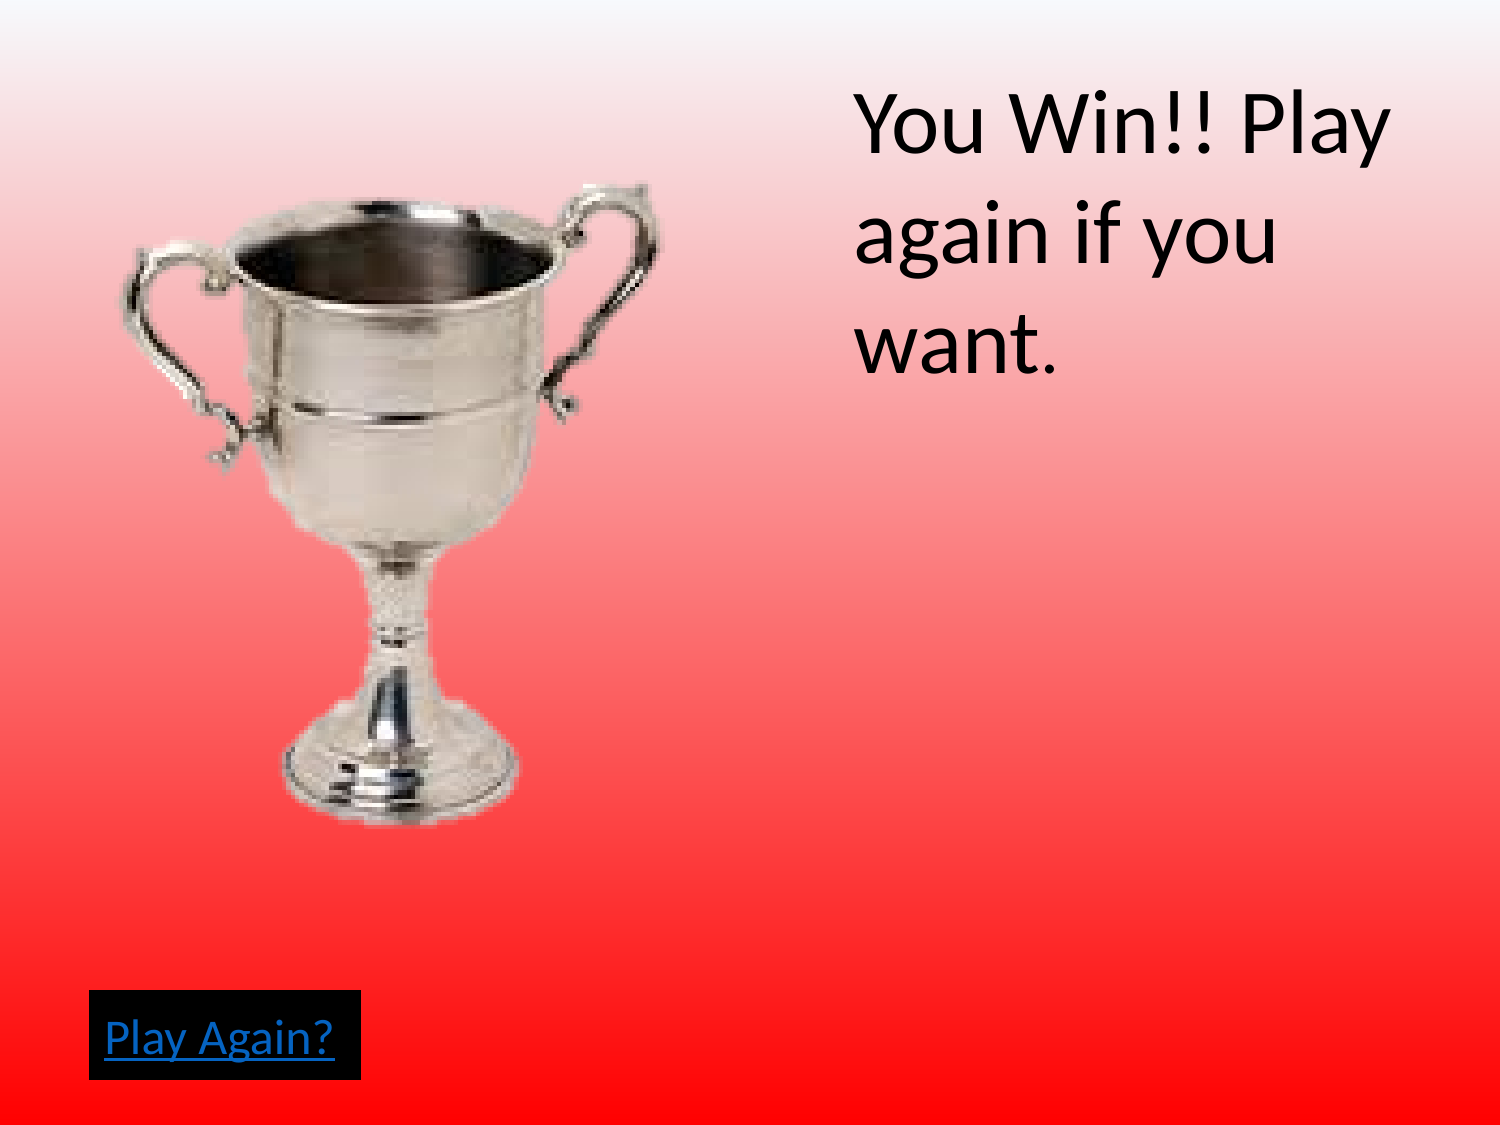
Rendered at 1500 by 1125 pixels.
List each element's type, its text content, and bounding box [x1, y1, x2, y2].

text_box You Win!! Play again if you want. [838, 54, 1430, 399]
text_box Play Again? [89, 997, 560, 1073]
picture [89, 150, 704, 838]
text_box [89, 1073, 361, 1080]
text_box [89, 990, 361, 997]
